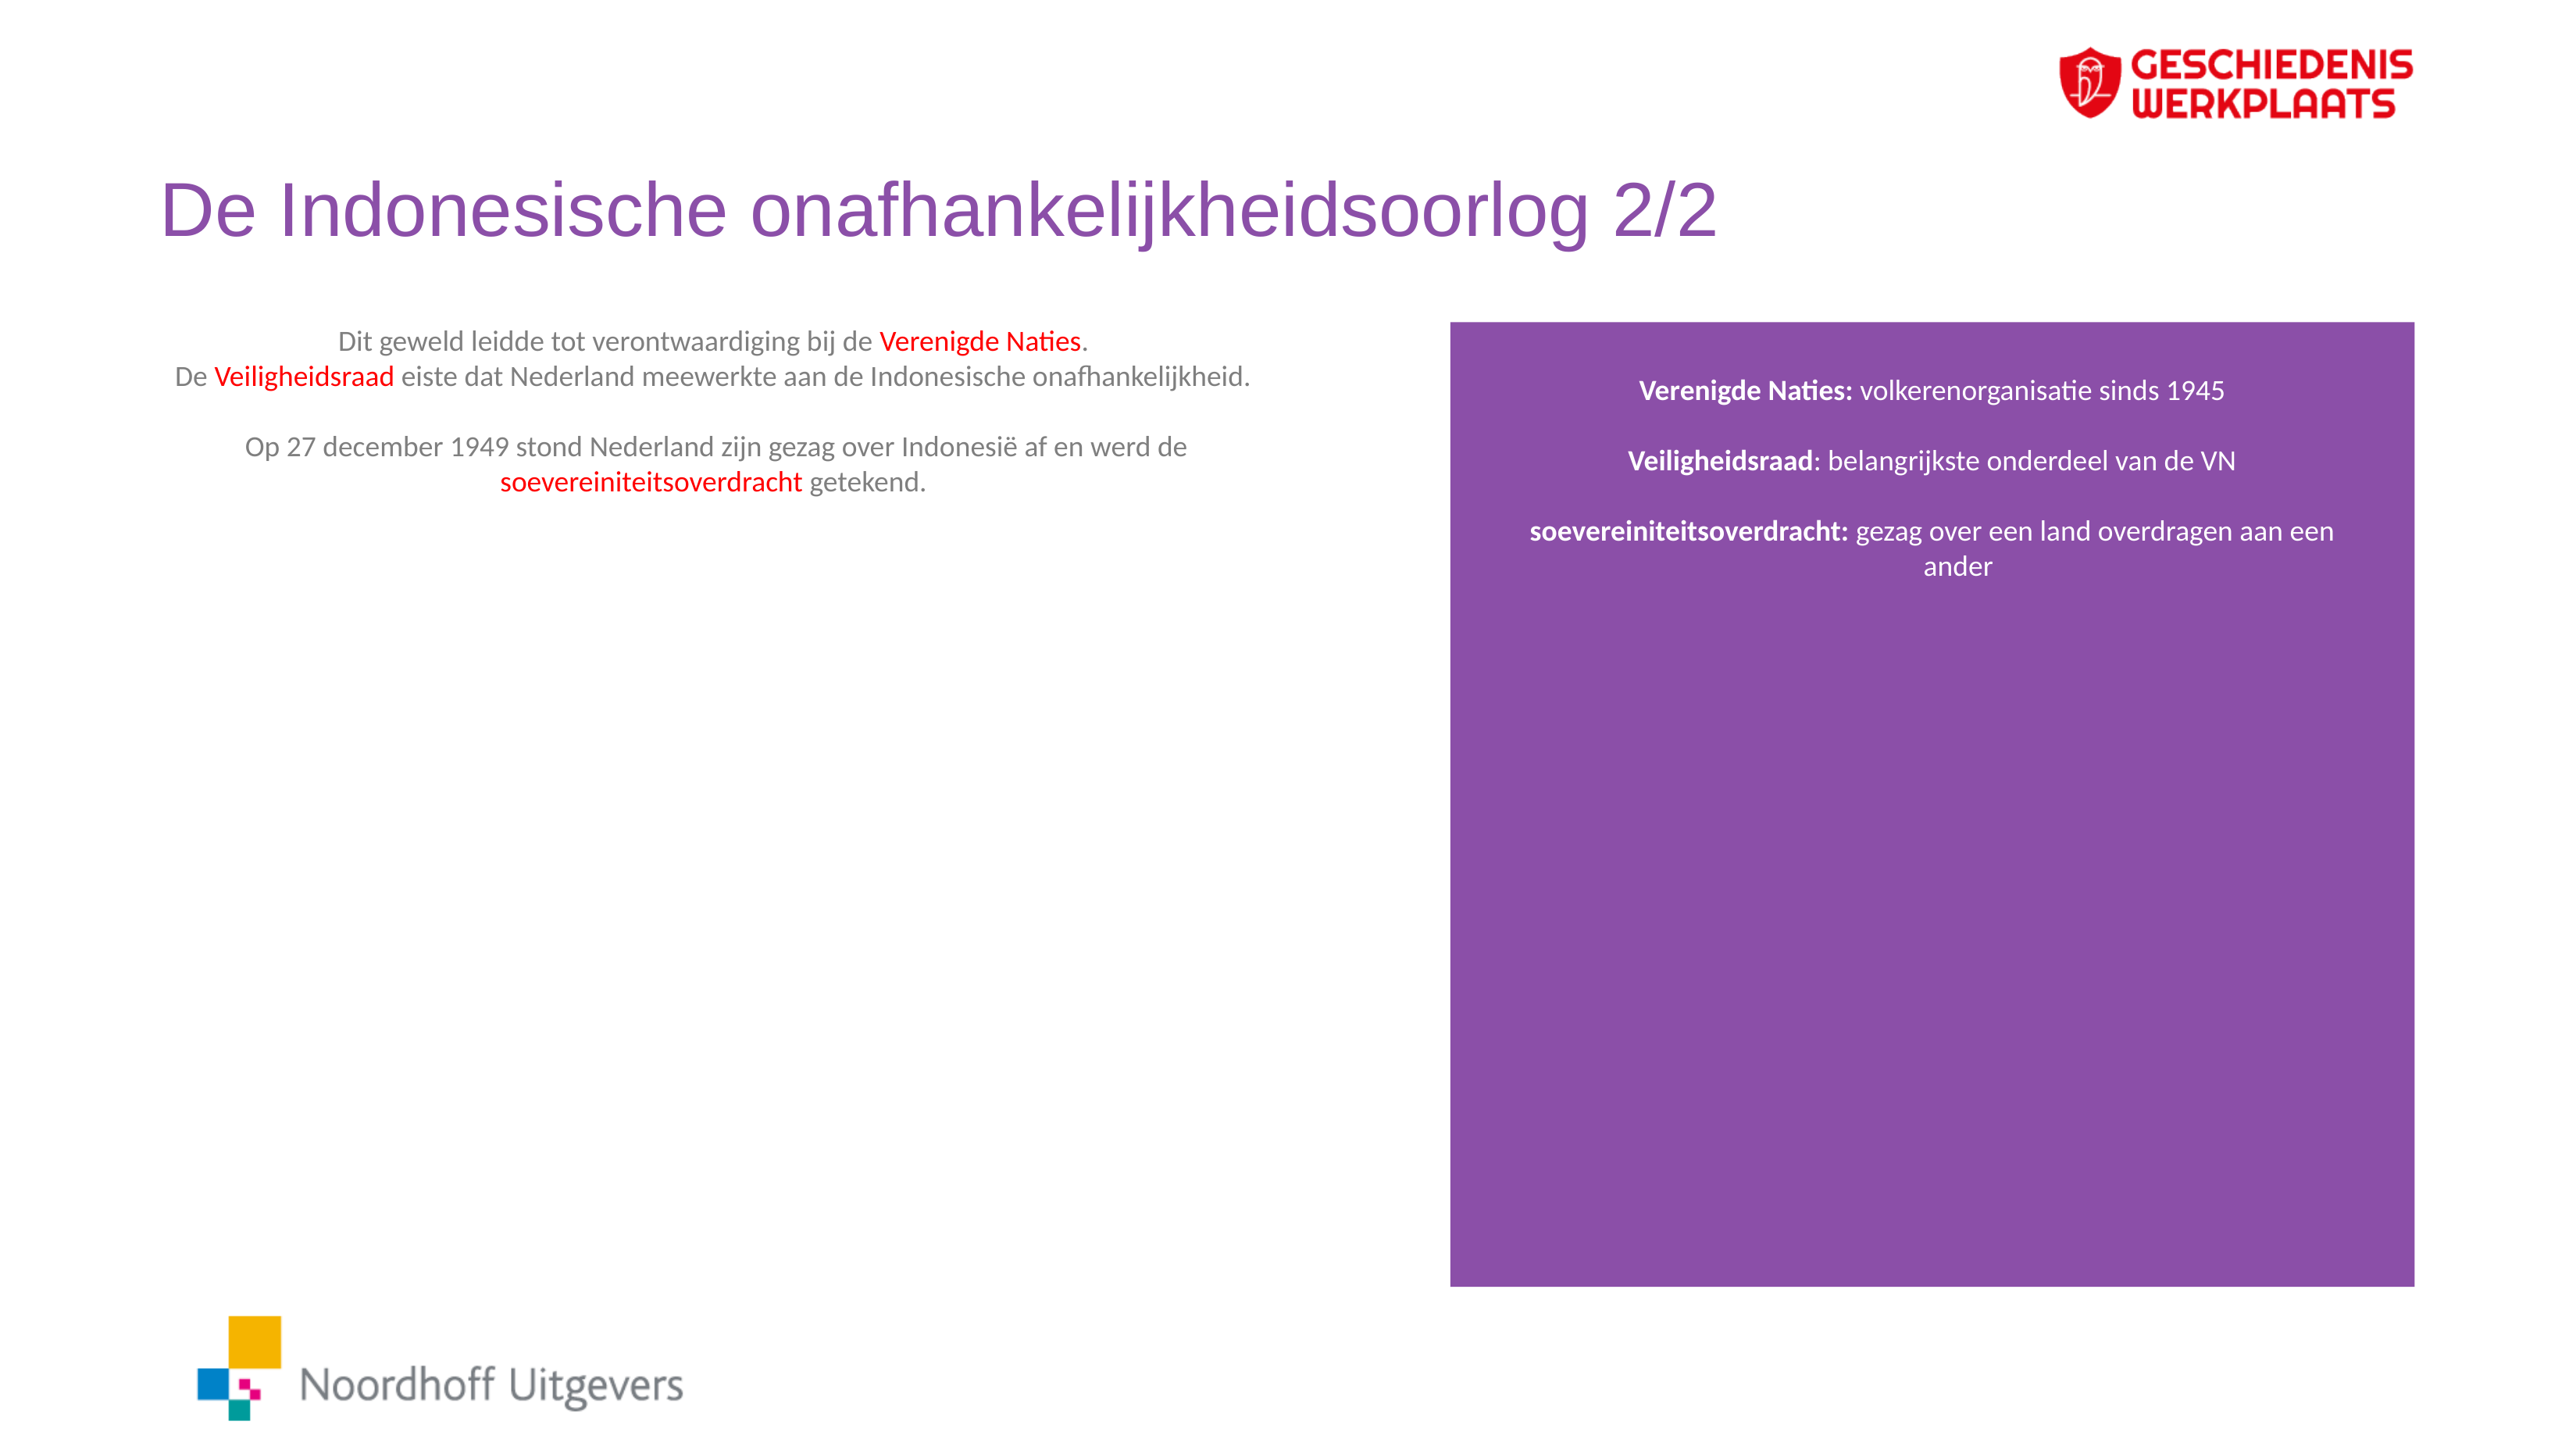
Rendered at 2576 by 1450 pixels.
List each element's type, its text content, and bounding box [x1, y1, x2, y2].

picture [1610, 0, 2576, 161]
title De Indonesische onafhankelijkheidsoorlog 2/2 [159, 159, 2416, 266]
list Dit geweld leidde tot verontwaardiging bij de Verenigde Naties. De Veiligheidsraad eiste dat Nederland meewerkte aan de Indonesische onafhankelijkheid. Op 27 december 1949 stond Nederland zijn gezag over Indonesië af en werd de soevereiniteitsoverdracht getekend. [159, 322, 1288, 1288]
picture [159, 1288, 802, 1449]
list Verenigde Naties: volkerenorganisatie sinds 1945 Veiligheidsraad: belangrijkste onderdeel van de VN soevereiniteitsoverdracht: gezag over een land overdragen aan een ander [1450, 322, 2415, 1288]
